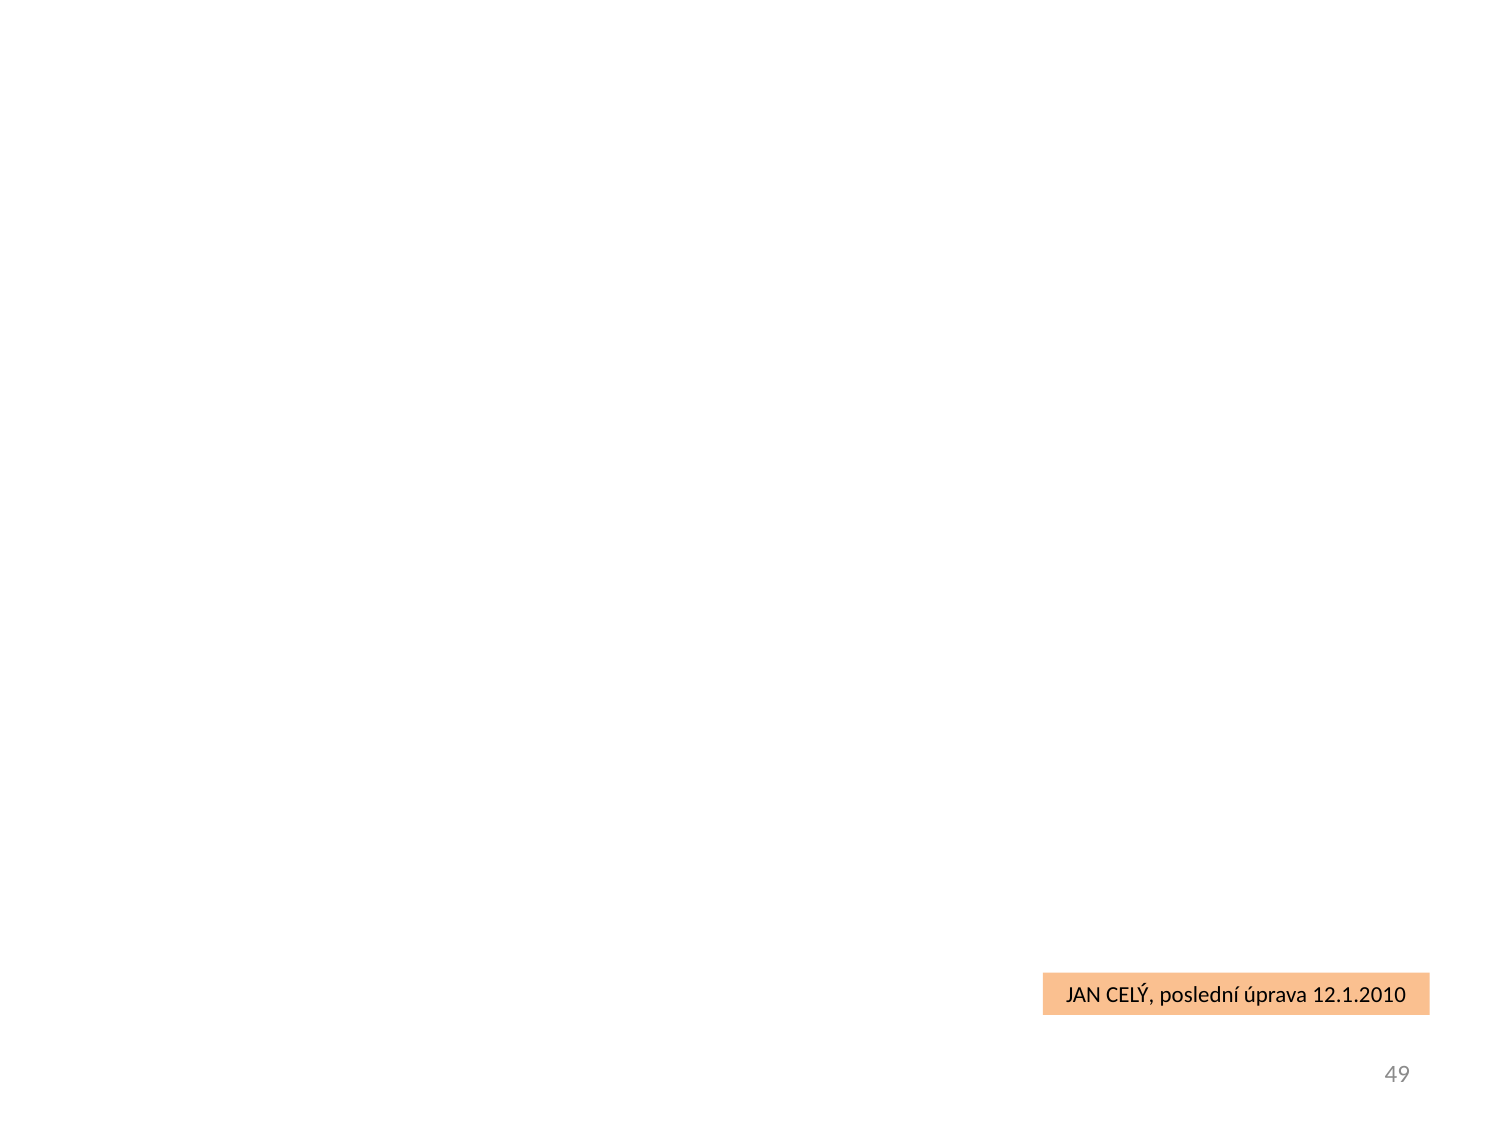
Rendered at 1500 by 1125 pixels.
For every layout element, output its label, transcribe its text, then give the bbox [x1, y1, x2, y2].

text_box Jan Celý, poslední úprava 12.1.2010 [1042, 972, 1430, 1015]
slide_number 49 [1074, 1042, 1425, 1103]
